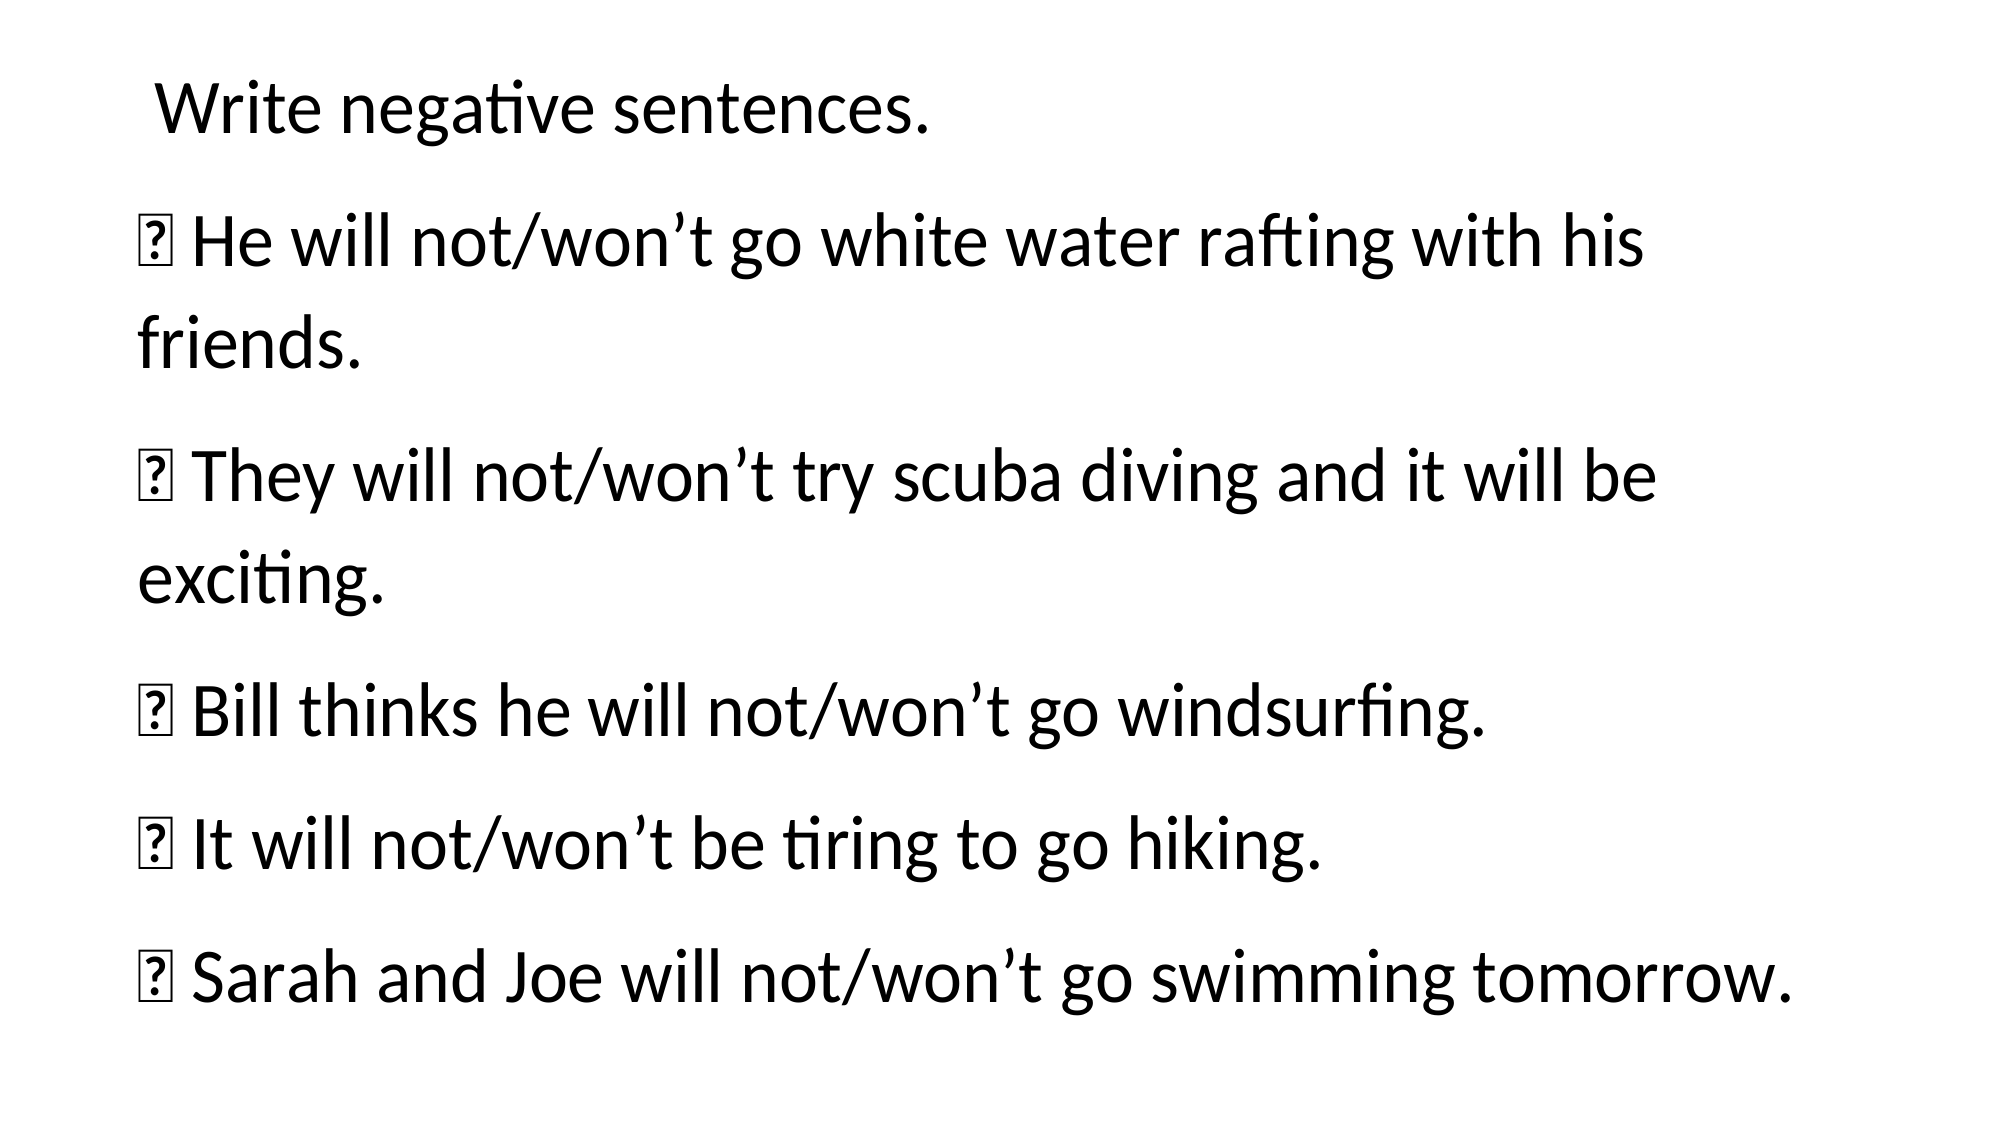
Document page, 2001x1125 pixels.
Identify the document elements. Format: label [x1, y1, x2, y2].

list [137, 59, 1863, 1063]
